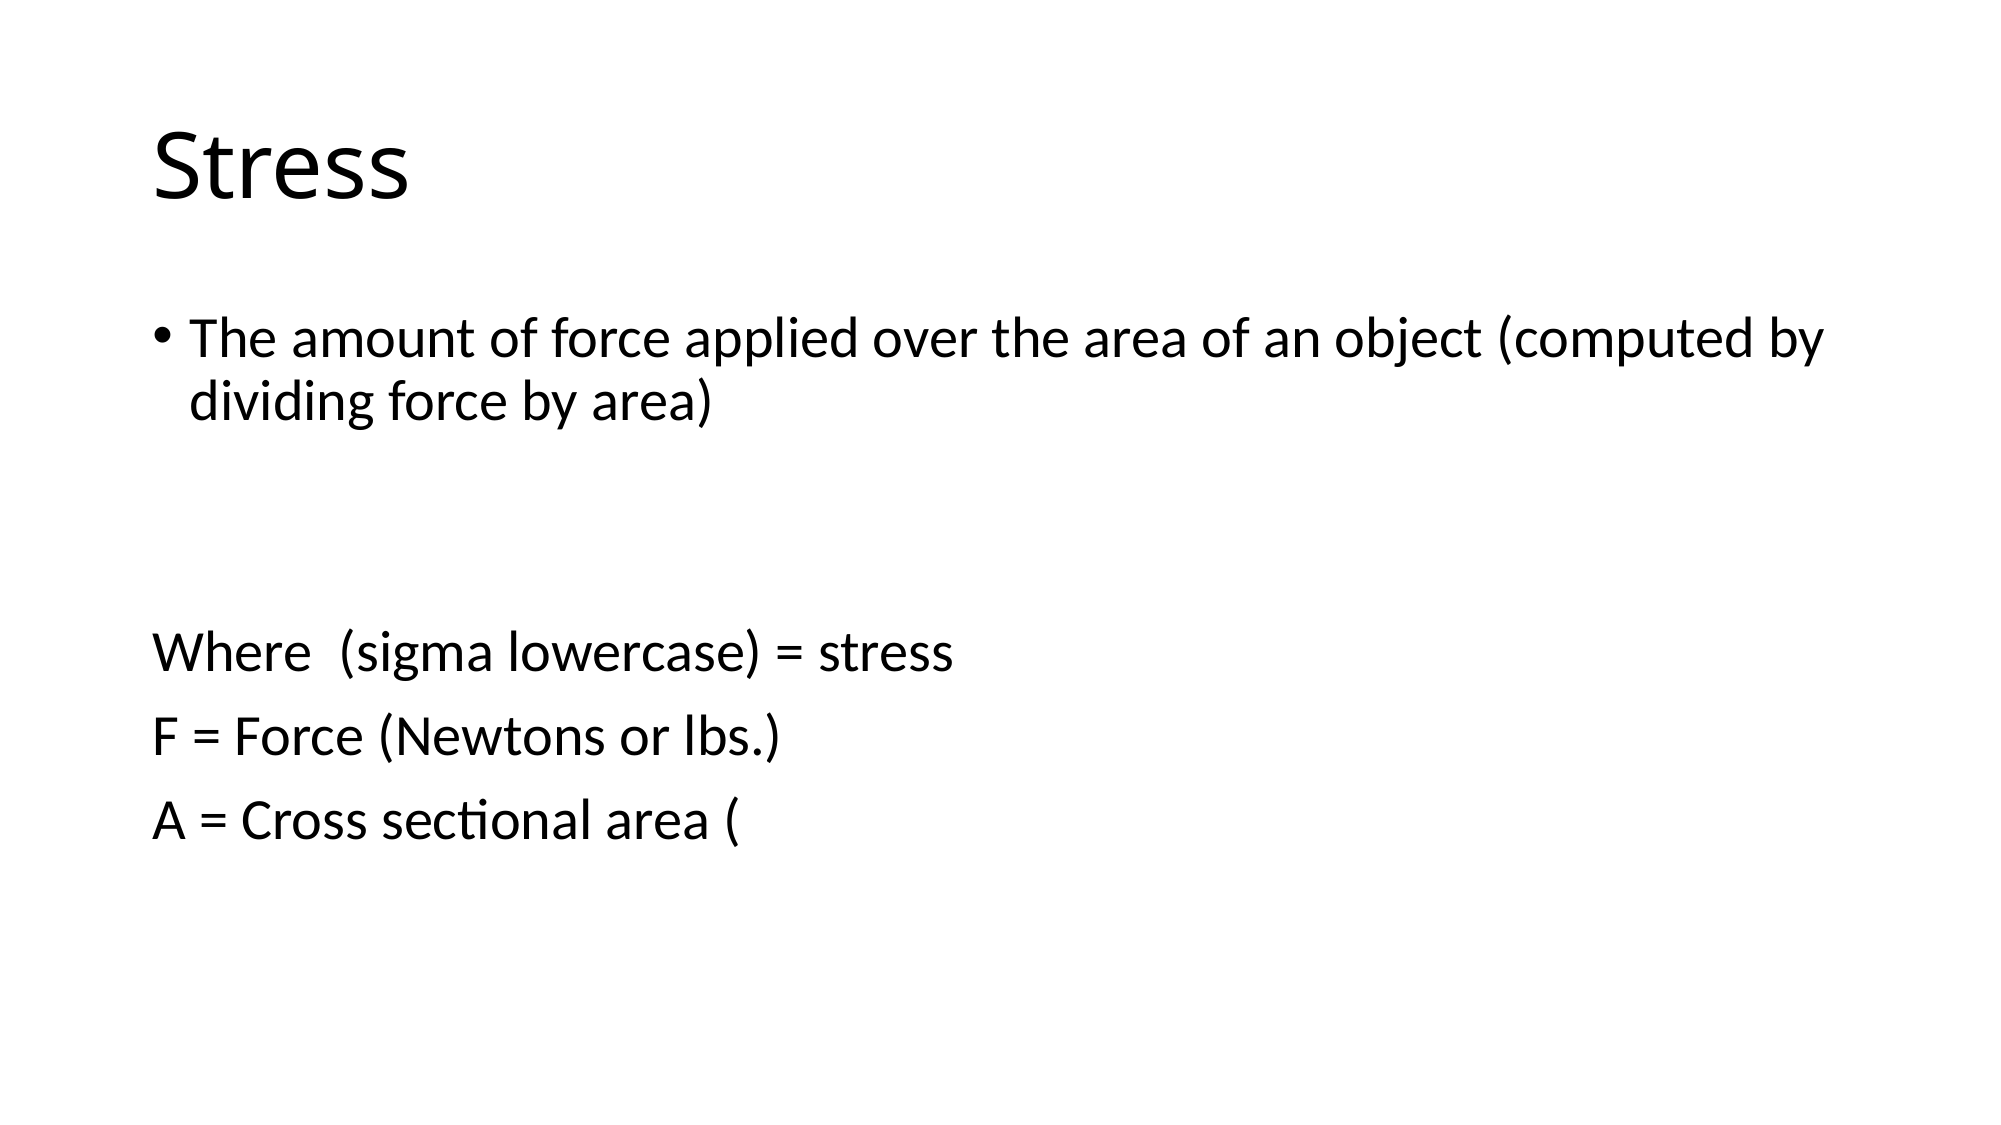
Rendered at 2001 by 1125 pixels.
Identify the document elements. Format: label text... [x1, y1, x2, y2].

title Stress [137, 59, 1863, 278]
